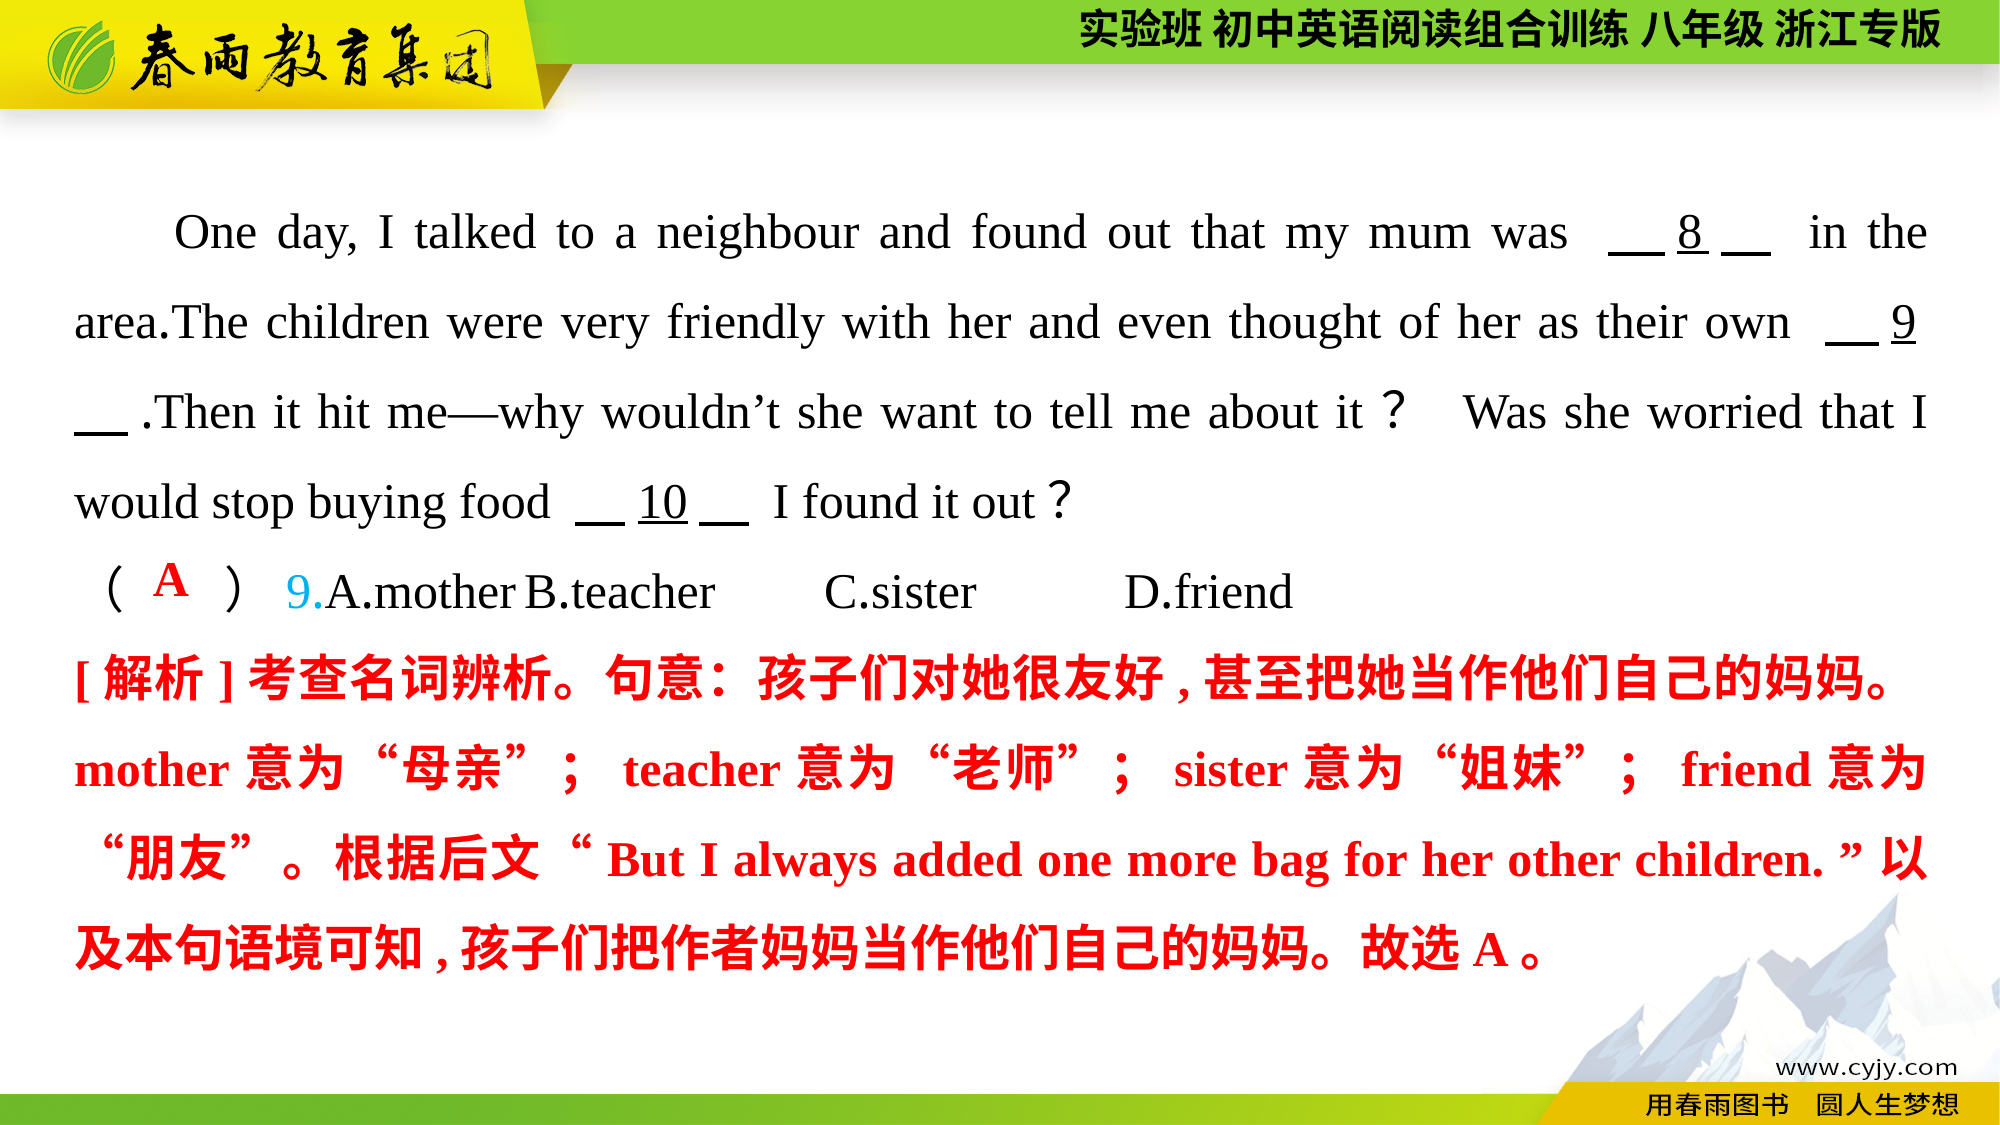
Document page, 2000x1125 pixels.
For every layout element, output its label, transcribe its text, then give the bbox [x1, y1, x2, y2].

text_box [解析]考查名词辨析。句意：孩子们对她很友好,甚至把她当作他们自己的妈妈。mother意为“母亲”；teacher意为“老师”；sister意为“姐妹”；friend意为“朋友”。根据后文“But I always added one more bag for her other children. ”以及本句语境可知,孩子们把作者妈妈当作他们自己的妈妈。故选A。 [59, 608, 1944, 984]
list One day, I talked to a neighbour and found out that my mum was 8 in the area.The children were very friendly with her and even thought of her as their own 9 .Then it hit me—why wouldn’t she want to tell me about it？ Was she worried that I would stop buying food 10 I found it out？ （ ）9.A.mother B.teacher C.sister D.friend [59, 160, 1944, 608]
text_box A [138, 538, 204, 608]
picture [0, 0, 2000, 1125]
